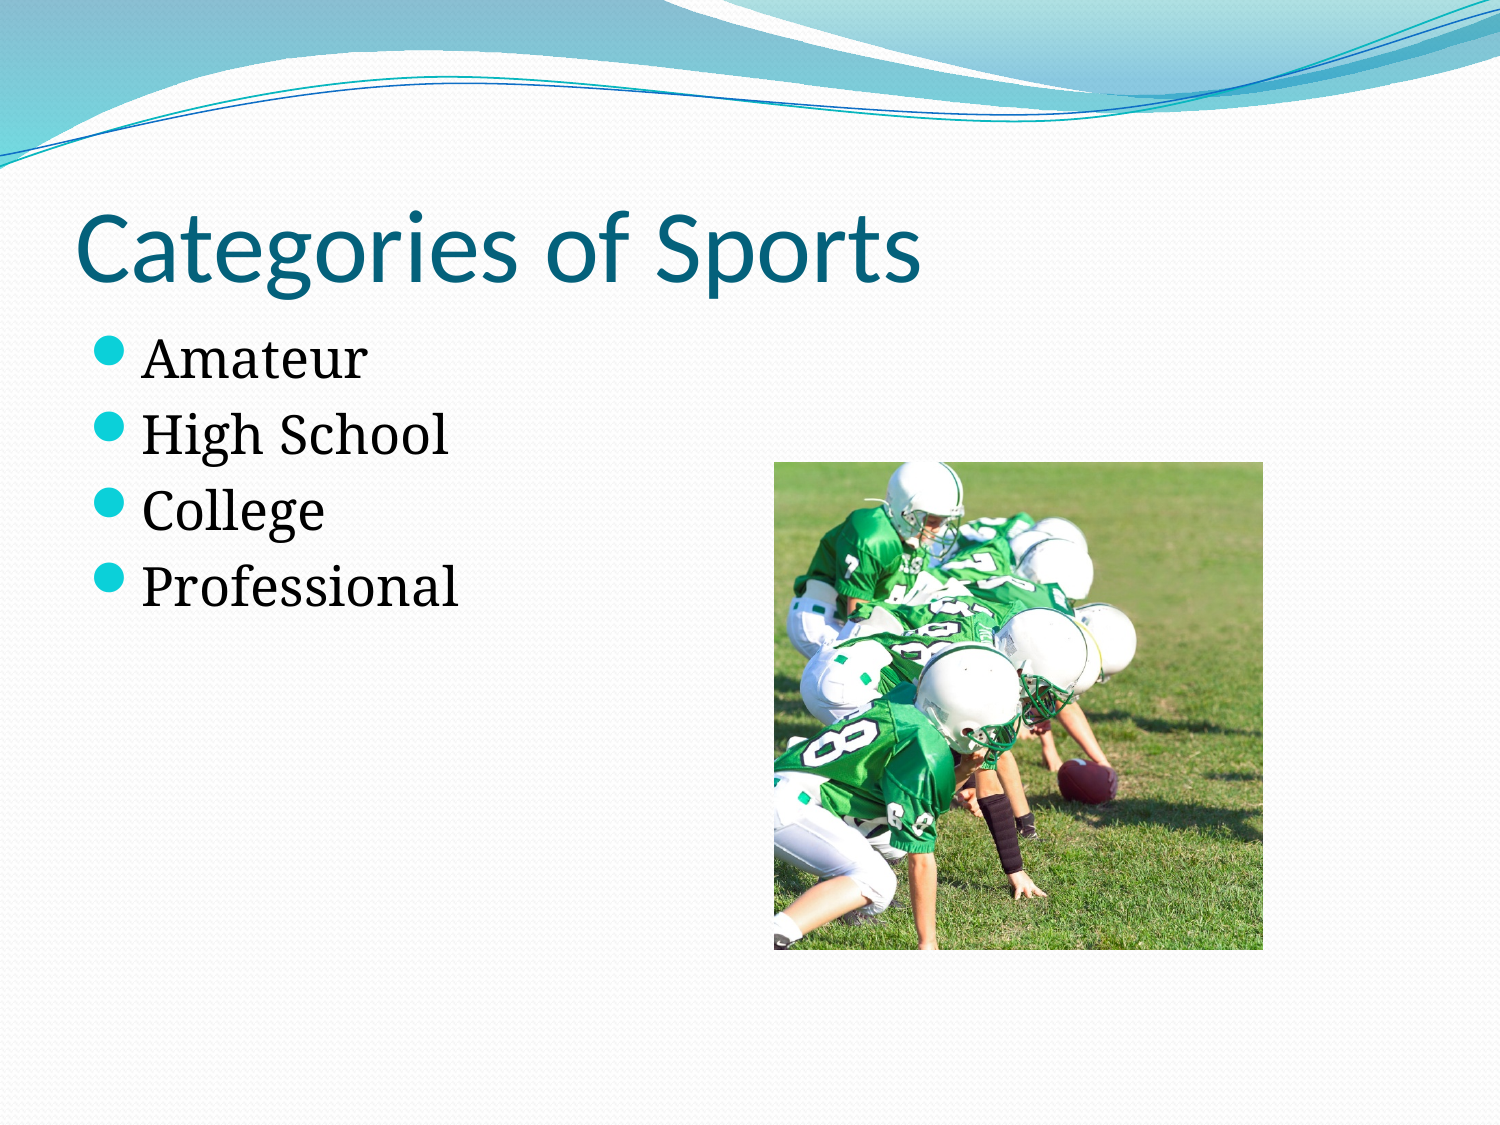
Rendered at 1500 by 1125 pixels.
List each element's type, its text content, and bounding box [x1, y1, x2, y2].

title Categories of Sports [75, 115, 1425, 303]
list Amateur High School College Professional [75, 317, 1425, 1038]
picture [774, 462, 1263, 951]
